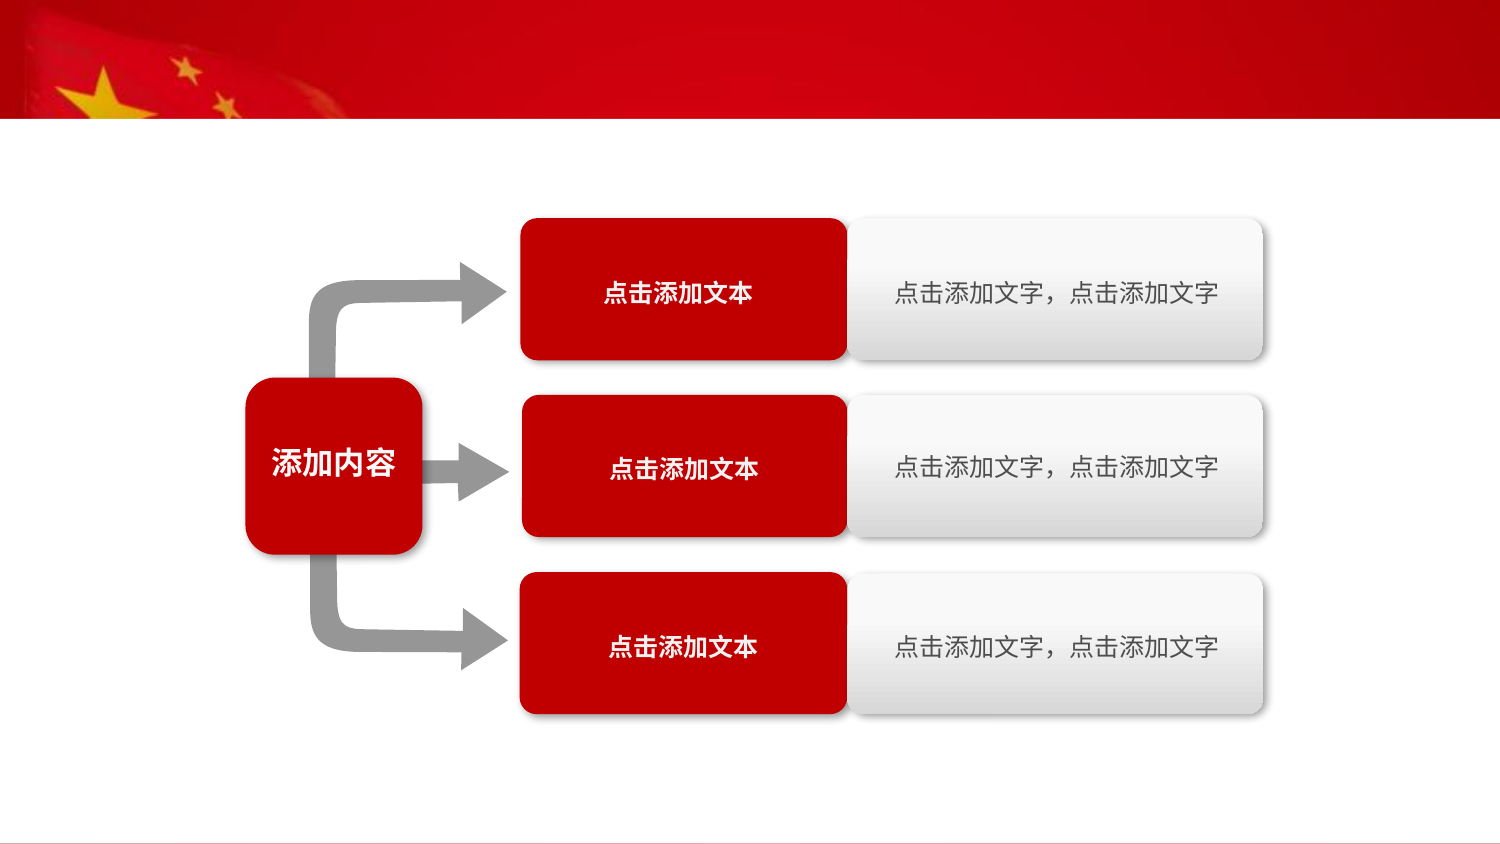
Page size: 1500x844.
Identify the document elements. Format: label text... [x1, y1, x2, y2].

text_box 点击添加文本 [519, 572, 847, 715]
text_box [432, 442, 510, 502]
text_box [310, 565, 508, 671]
text_box 点击添加文本 [521, 394, 847, 538]
text_box 点击添加文本 [520, 218, 847, 361]
text_box 点击添加文字，点击添加文字 [847, 573, 1264, 715]
text_box [308, 261, 507, 375]
text_box 添加内容 [245, 377, 423, 555]
picture [0, 0, 1500, 118]
text_box [139, 20, 544, 89]
text_box 点击添加文字，点击添加文字 [847, 218, 1263, 361]
text_box 点击添加文字，点击添加文字 [847, 394, 1263, 538]
